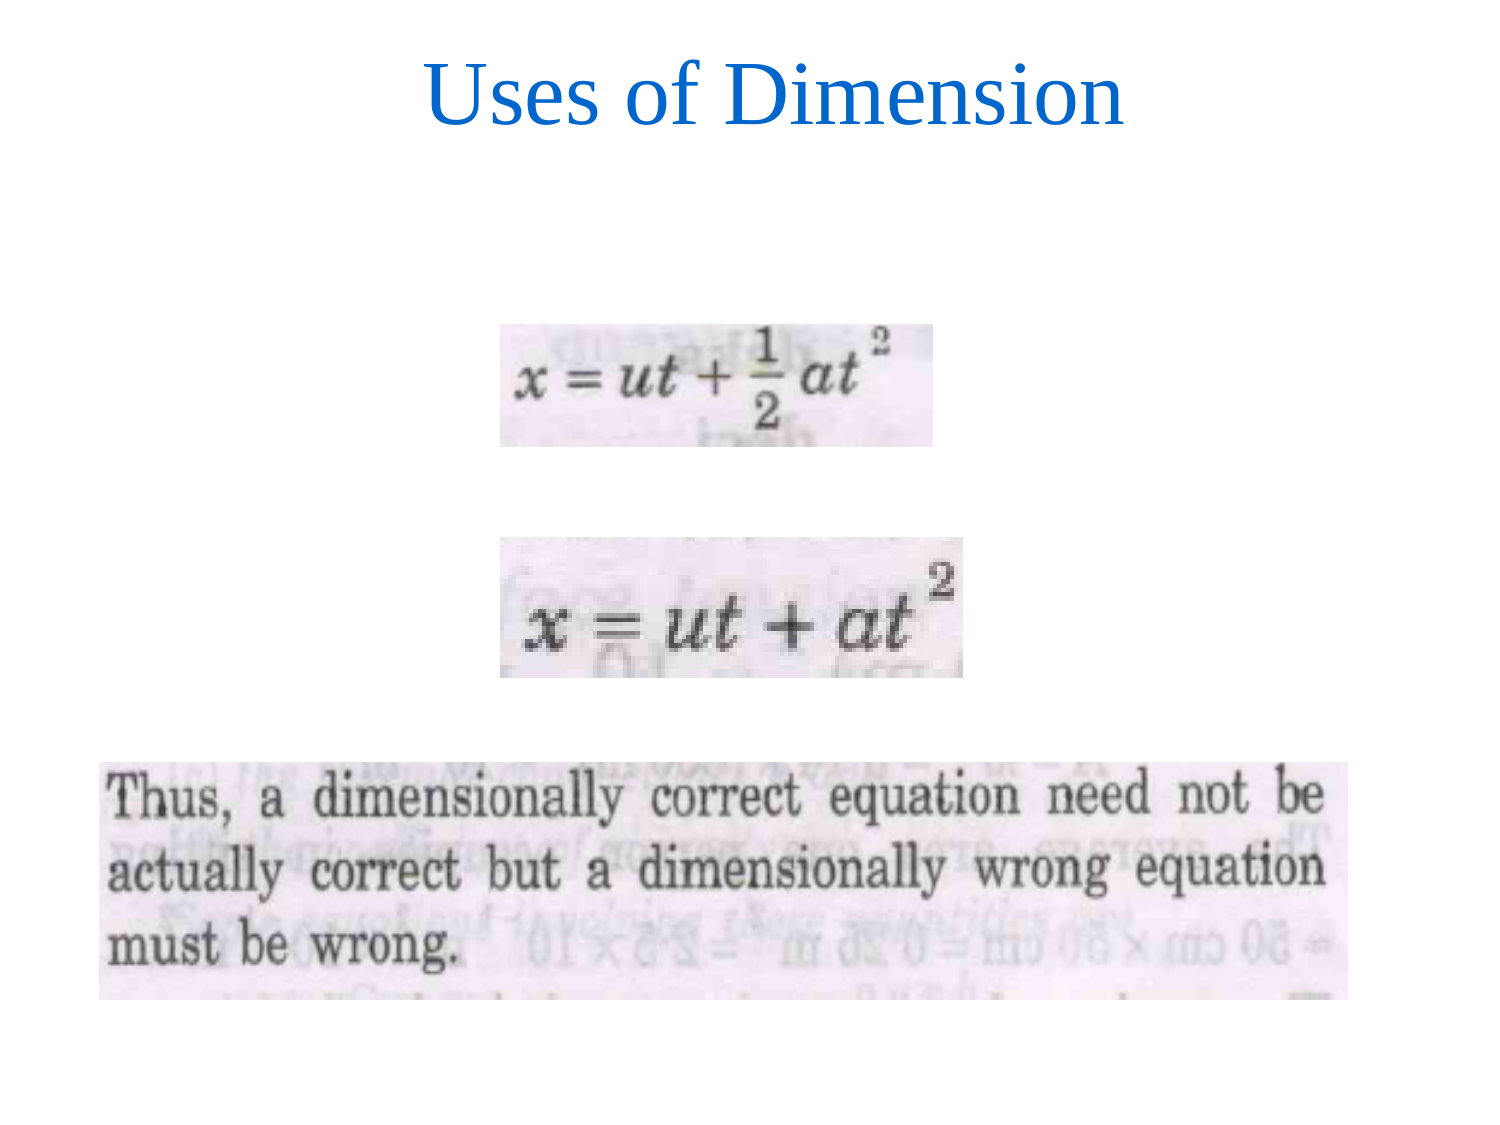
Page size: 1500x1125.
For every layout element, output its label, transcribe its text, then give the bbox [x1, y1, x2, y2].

subtitle [0, 262, 1463, 1075]
picture [499, 324, 934, 448]
picture [499, 537, 963, 678]
picture [99, 762, 1349, 1001]
title Uses of Dimension [137, 0, 1413, 175]
